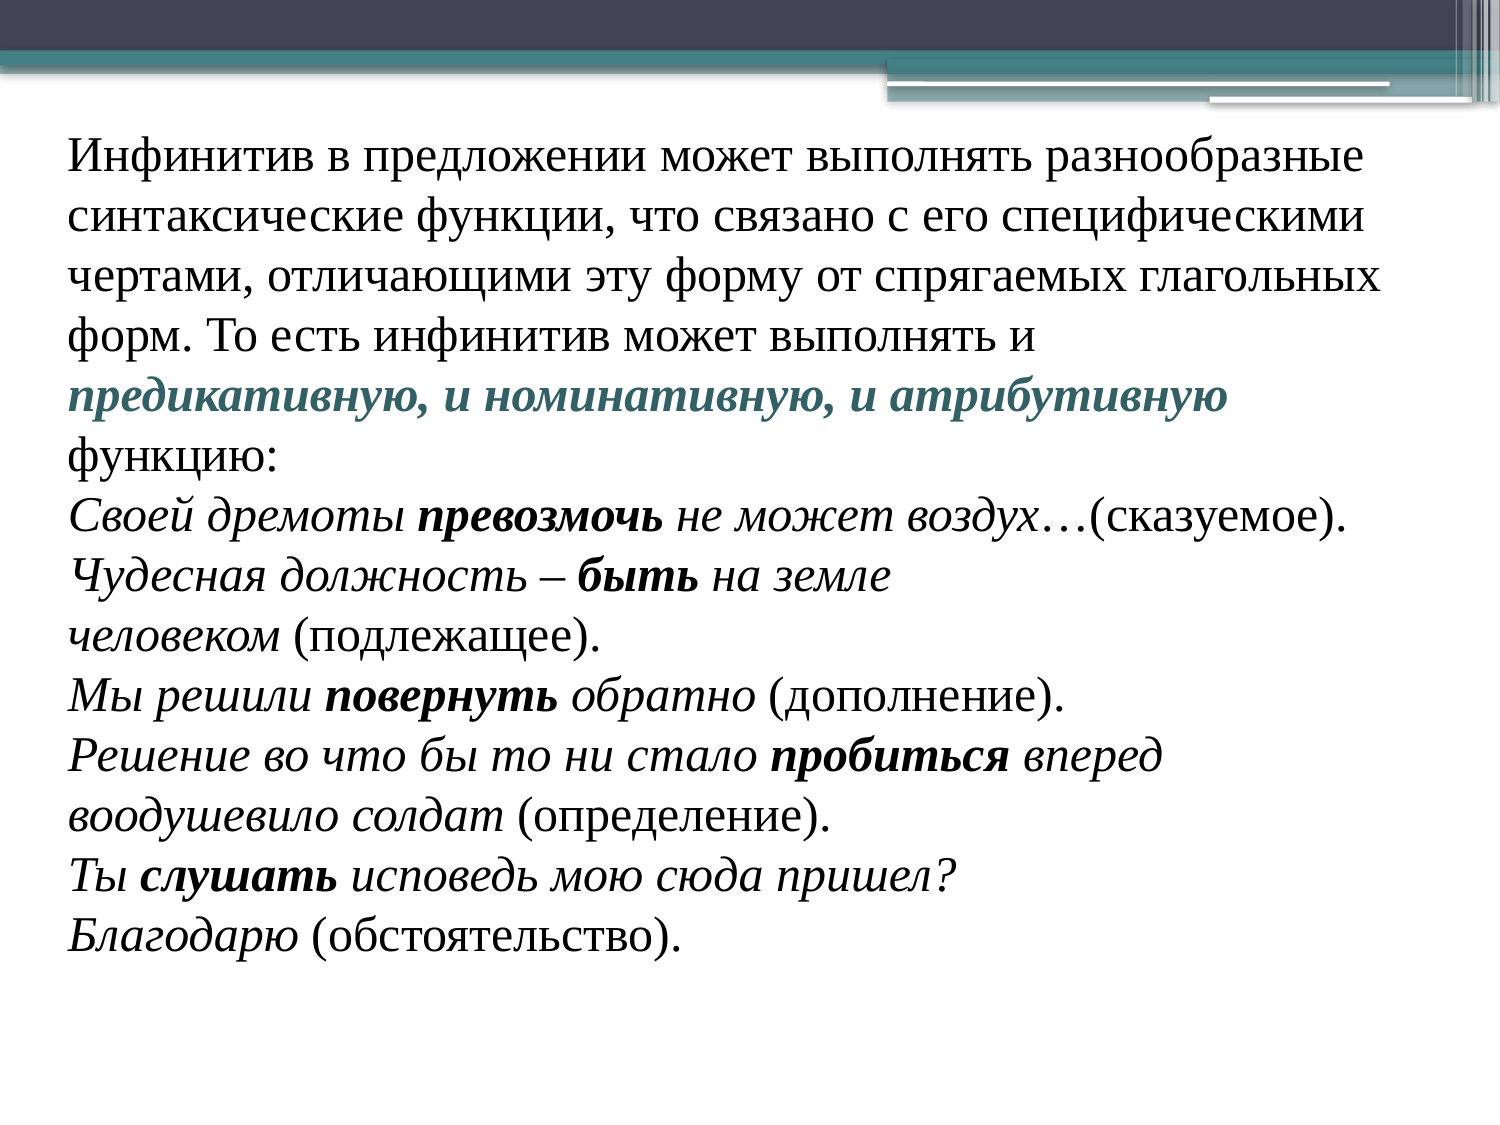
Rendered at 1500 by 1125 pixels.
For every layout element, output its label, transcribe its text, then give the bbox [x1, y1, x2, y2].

text_box Инфинитив в предложении может выполнять разнообразные синтаксические функции, что связано с его специфическими чертами, отличающими эту форму от спрягаемых глагольных форм. То есть инфинитив может выполнять и предикативную, и номинативную, и атрибутивную функцию: Своей дремоты превозмочь не может воздух…(сказуемое). Чудесная должность – быть на земле человеком (подлежащее). Мы решили повернуть обратно (дополнение). Решение во что бы то ни стало пробиться вперед воодушевило солдат (определение). Ты слушать исповедь мою сюда пришел? Благодарю (обстоятельство). [53, 113, 1424, 969]
